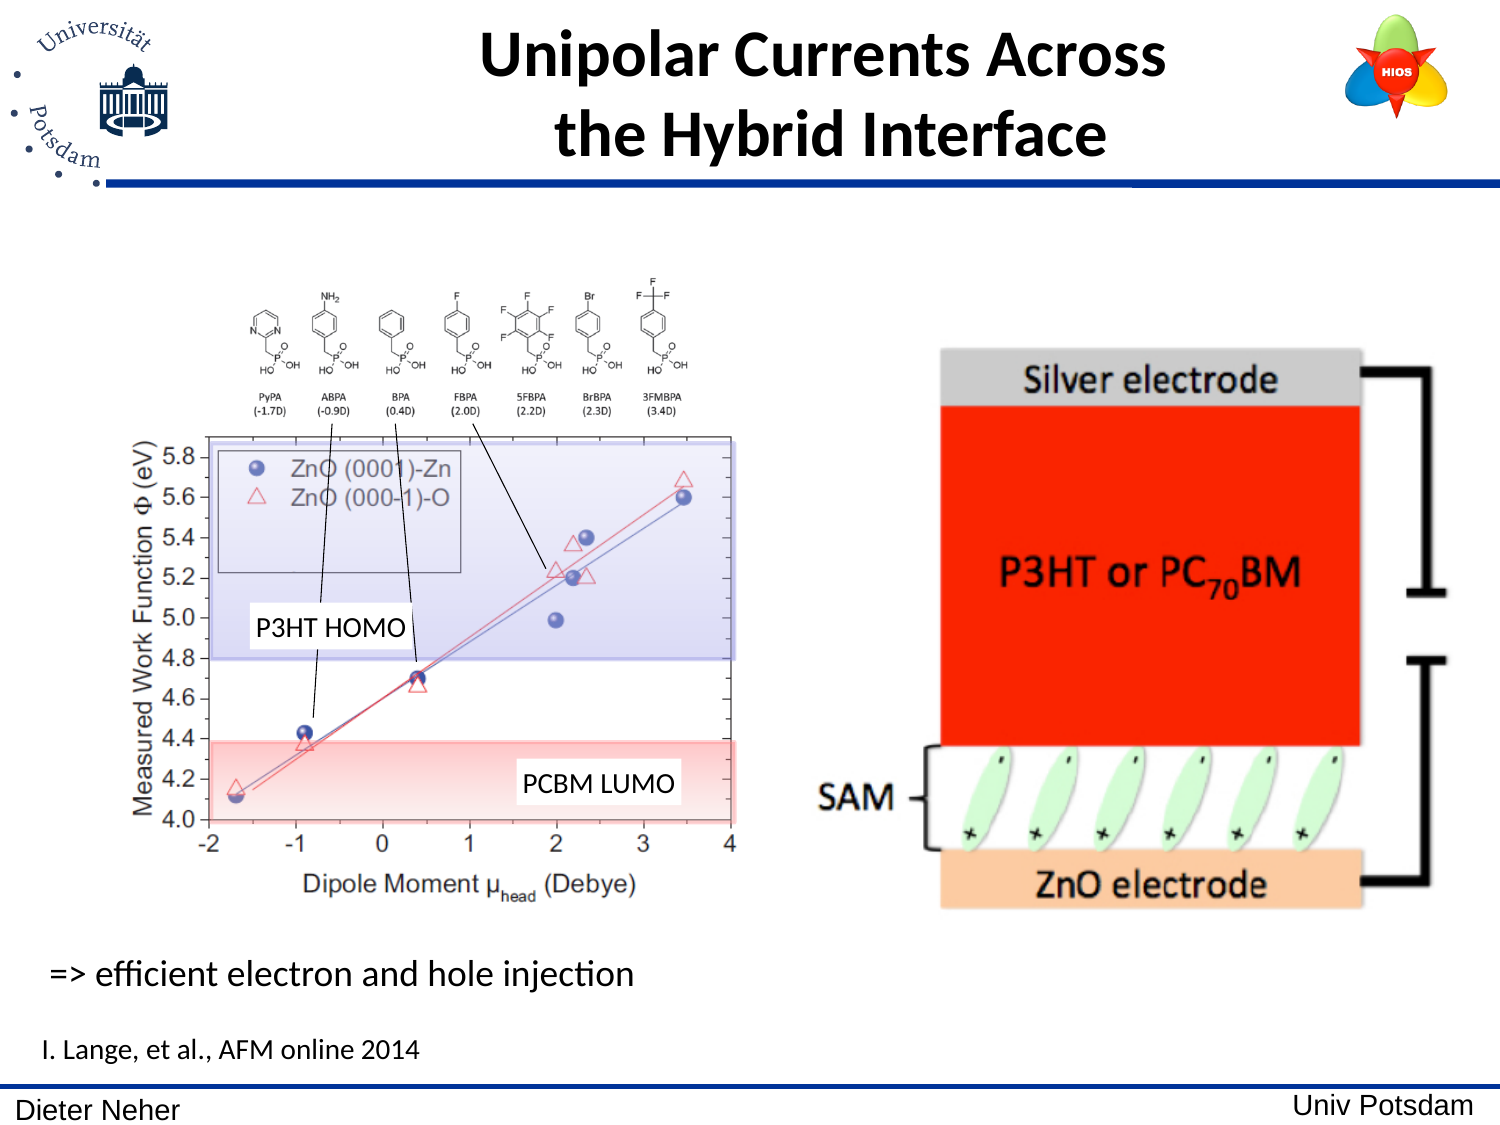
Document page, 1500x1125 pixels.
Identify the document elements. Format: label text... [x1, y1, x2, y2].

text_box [395, 423, 417, 663]
picture [797, 251, 1482, 1049]
title Unipolar Currents Across the Hybrid Interface [193, 35, 1470, 178]
text_box I. Lange, et al., AFM online 2014 [35, 1024, 427, 1072]
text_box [472, 423, 547, 569]
picture [1335, 14, 1457, 119]
picture [96, 270, 757, 912]
text_box => efficient electron and hole injection [43, 943, 642, 1000]
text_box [312, 423, 333, 718]
